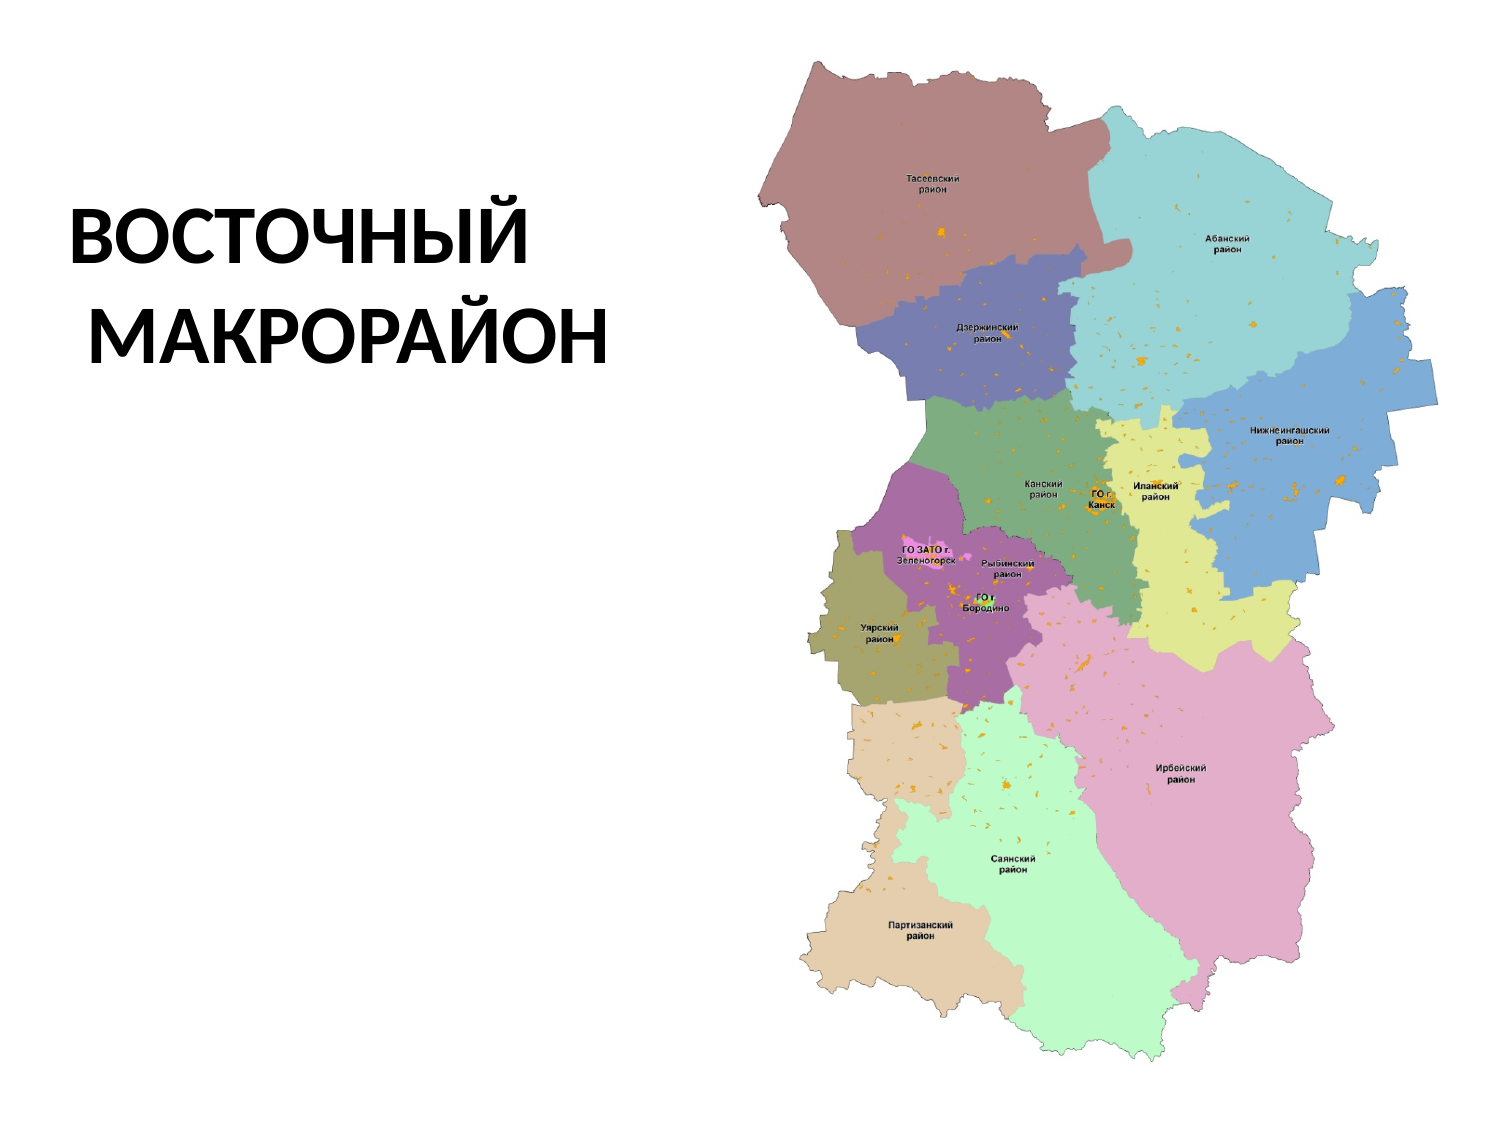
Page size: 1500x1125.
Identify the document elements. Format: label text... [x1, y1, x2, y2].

title Восточный макрорайон [53, 172, 692, 397]
picture [738, 34, 1453, 1080]
